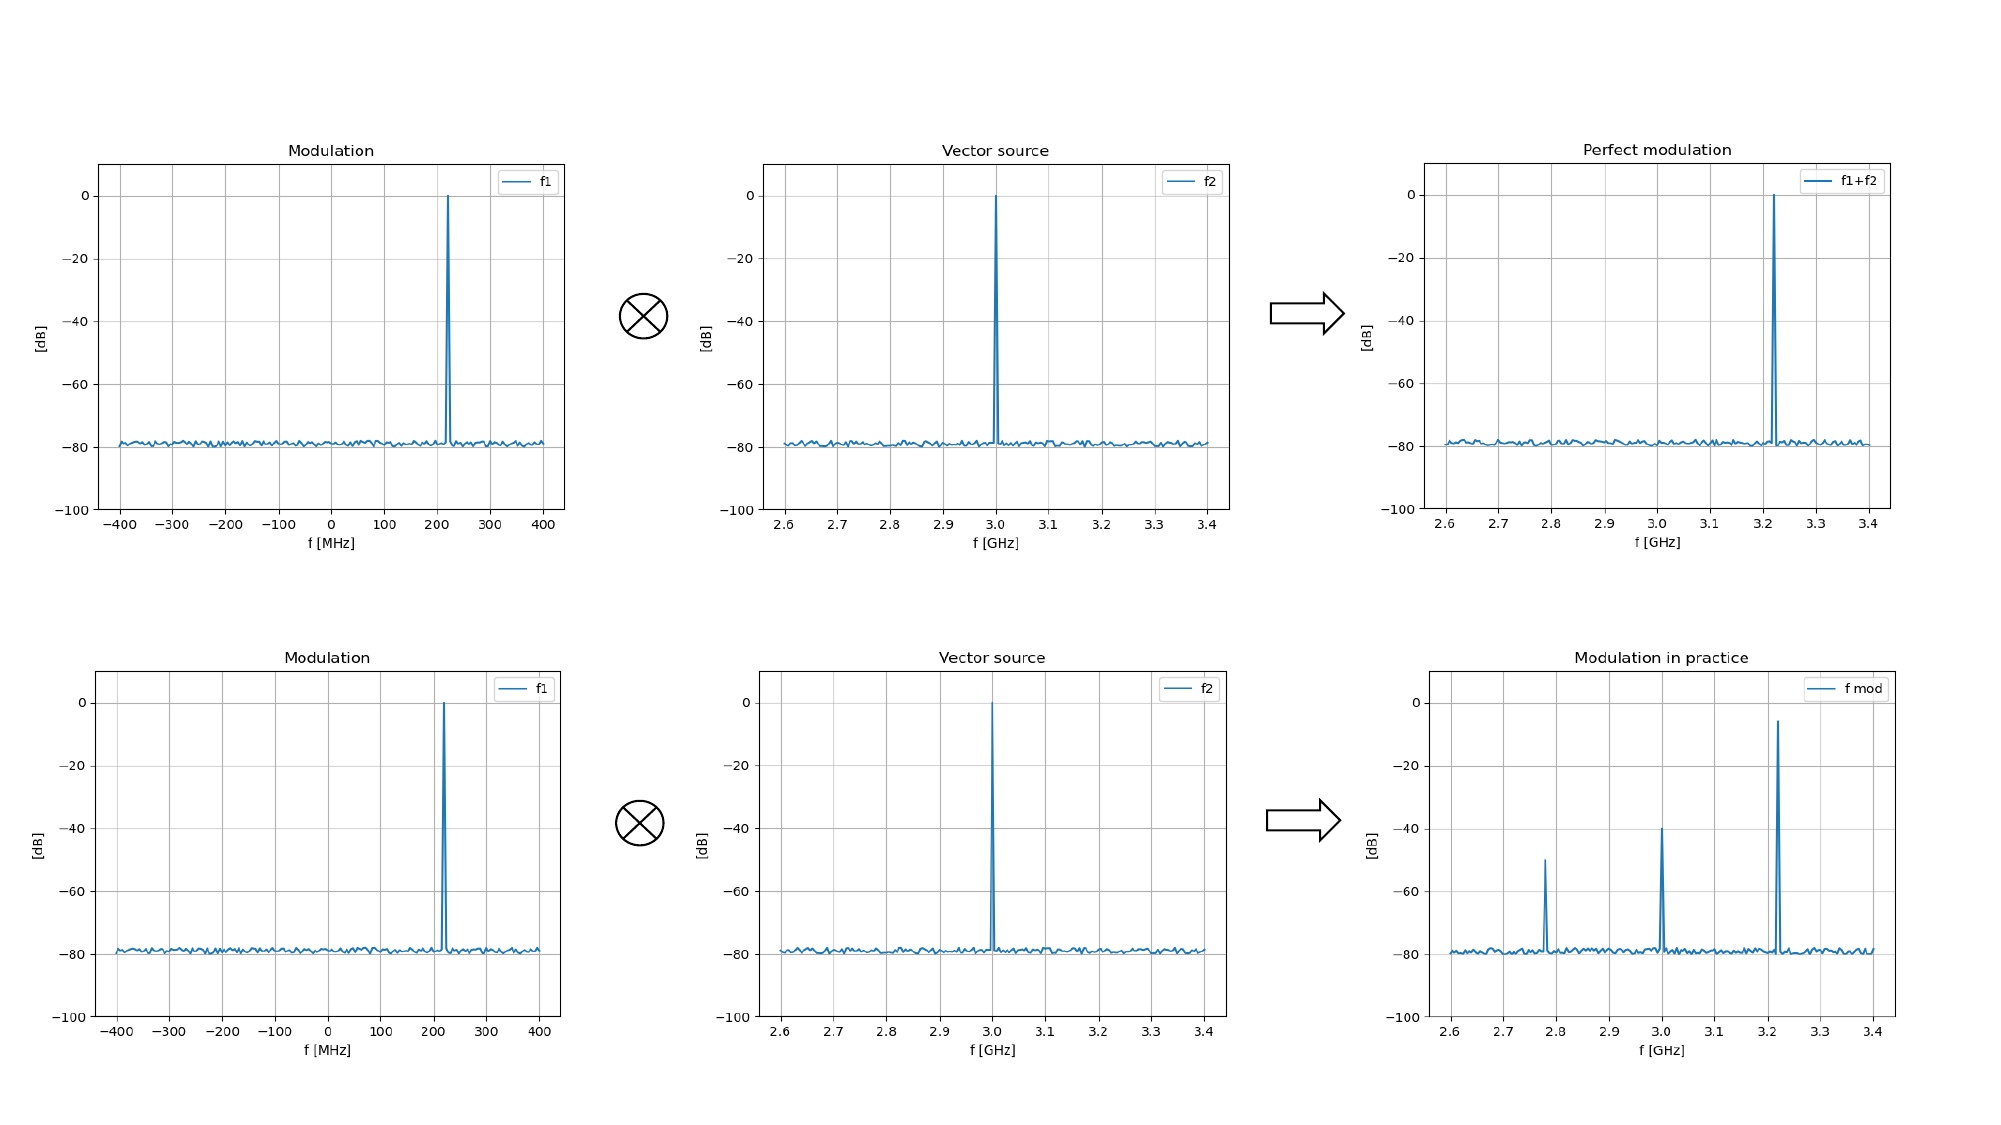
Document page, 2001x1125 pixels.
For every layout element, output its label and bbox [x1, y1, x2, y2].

text_box [618, 292, 669, 340]
picture [1361, 643, 1912, 1063]
picture [26, 643, 575, 1060]
text_box [1266, 797, 1342, 843]
picture [692, 641, 1244, 1060]
text_box [1269, 290, 1346, 336]
text_box [615, 799, 665, 847]
picture [696, 134, 1247, 553]
picture [1355, 136, 1904, 553]
picture [29, 136, 579, 553]
